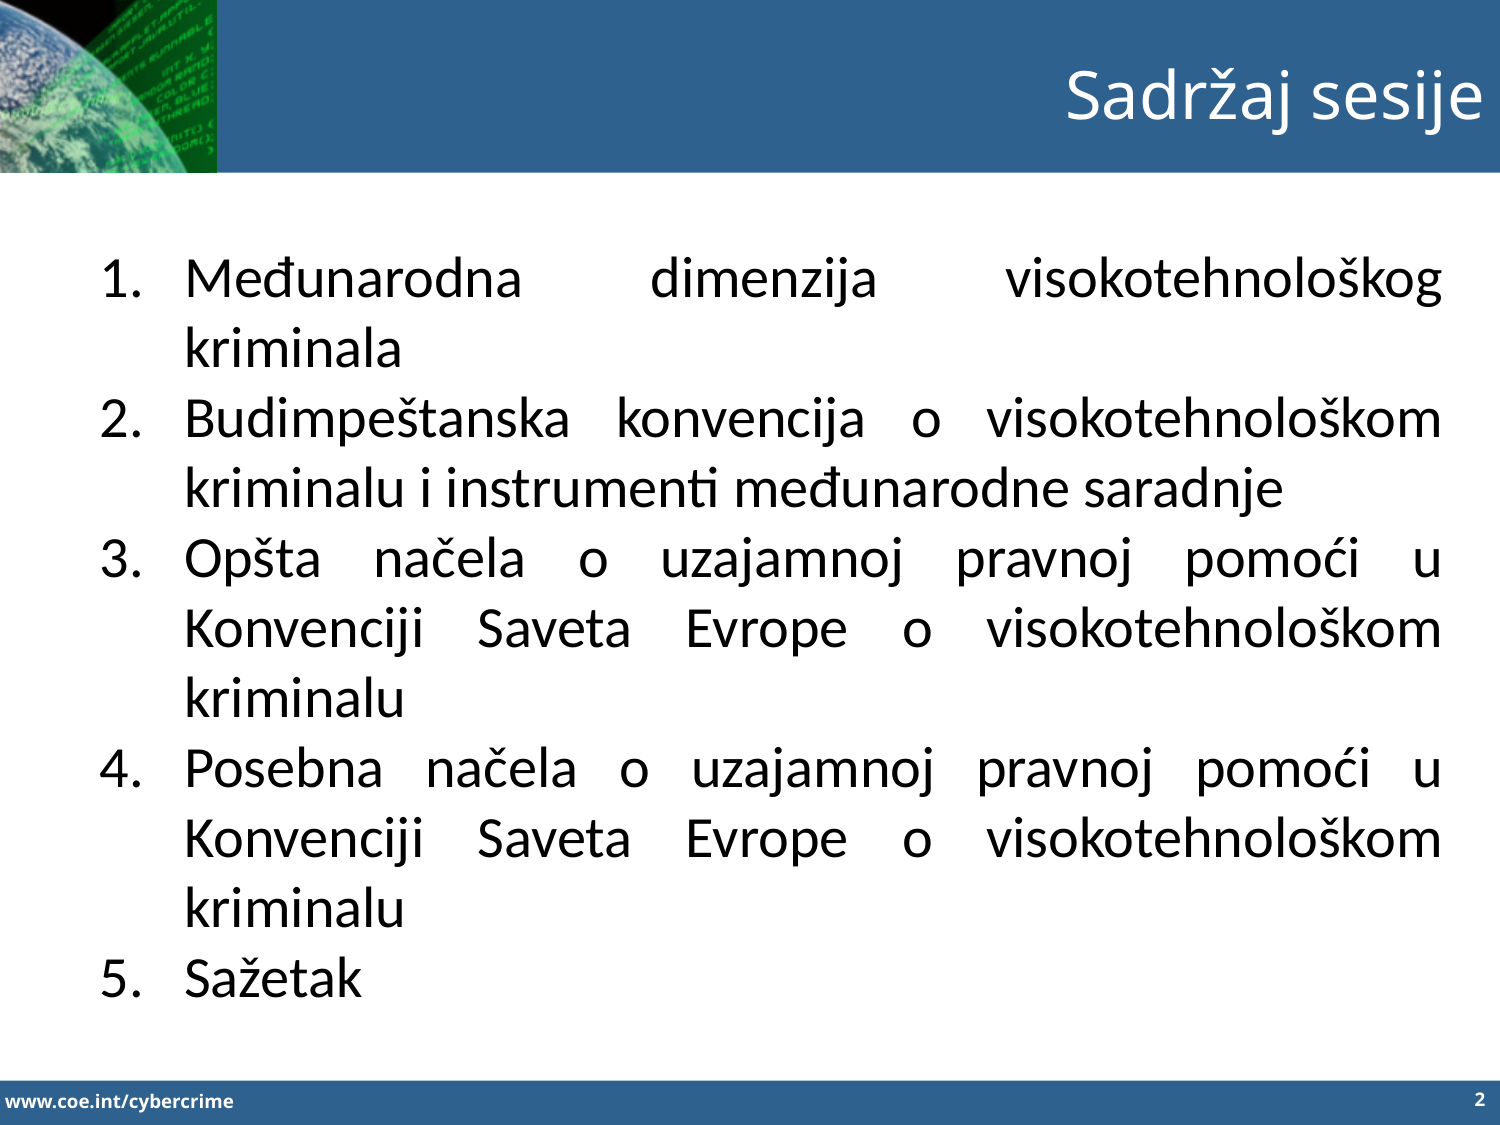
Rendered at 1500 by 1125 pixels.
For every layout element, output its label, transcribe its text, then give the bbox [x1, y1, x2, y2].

picture [0, 1, 217, 173]
text_box Međunarodna dimenzija visokotehnološkog kriminala Budimpeštanska konvencija o visokotehnološkom kriminalu i instrumenti međunarodne saradnje Opšta načela o uzajamnoj pravnoj pomoći u Konvenciji Saveta Evrope o visokotehnološkom kriminalu Posebna načela o uzajamnoj pravnoj pomoći u Konvenciji Saveta Evrope o visokotehnološkom kriminalu Sažetak [85, 231, 1458, 1017]
text_box Sadržaj sesije [230, 16, 1500, 170]
text_box [729, 171, 1480, 267]
slide_number 2 [1162, 1080, 1500, 1125]
